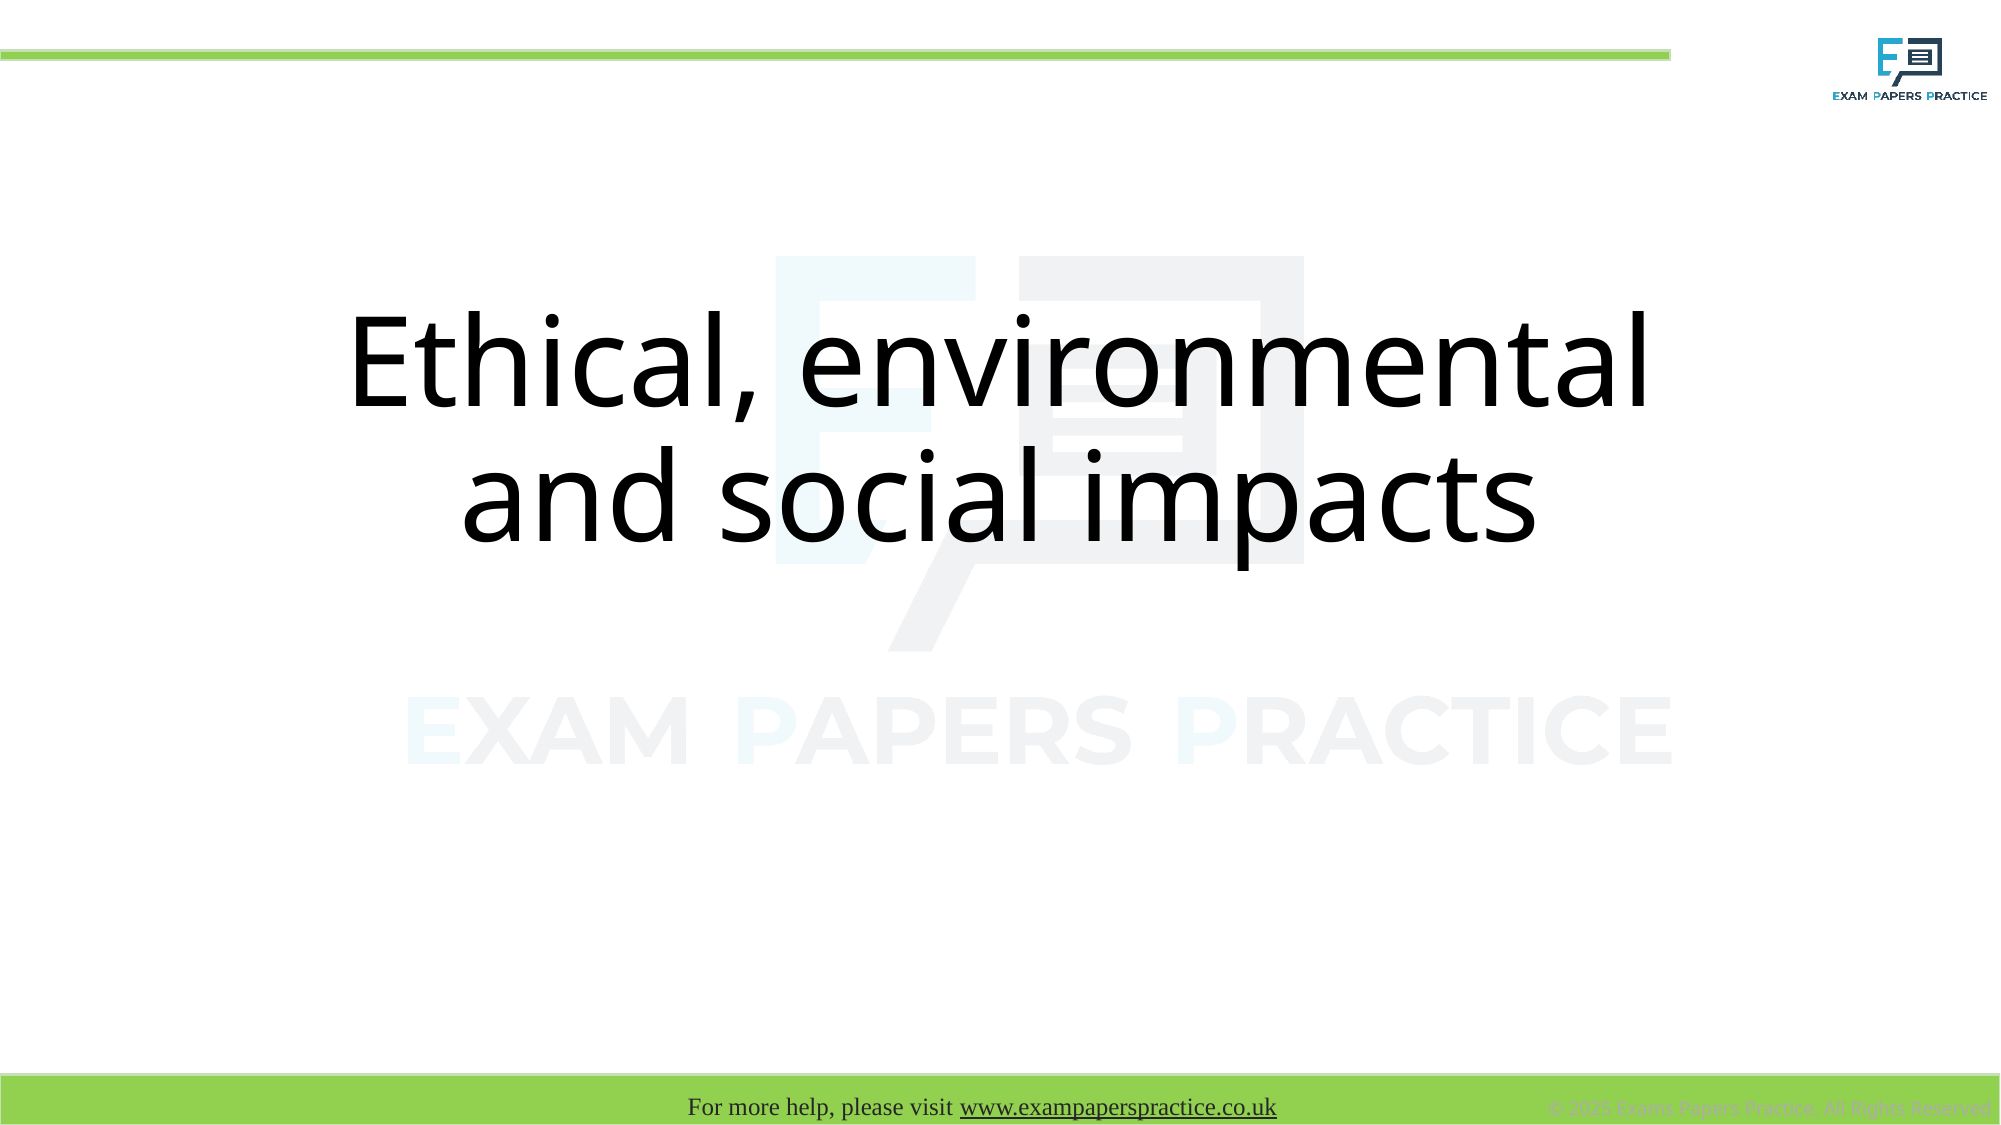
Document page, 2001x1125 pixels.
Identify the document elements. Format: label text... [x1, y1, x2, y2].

title Ethical, environmental and social impacts [249, 184, 1750, 576]
